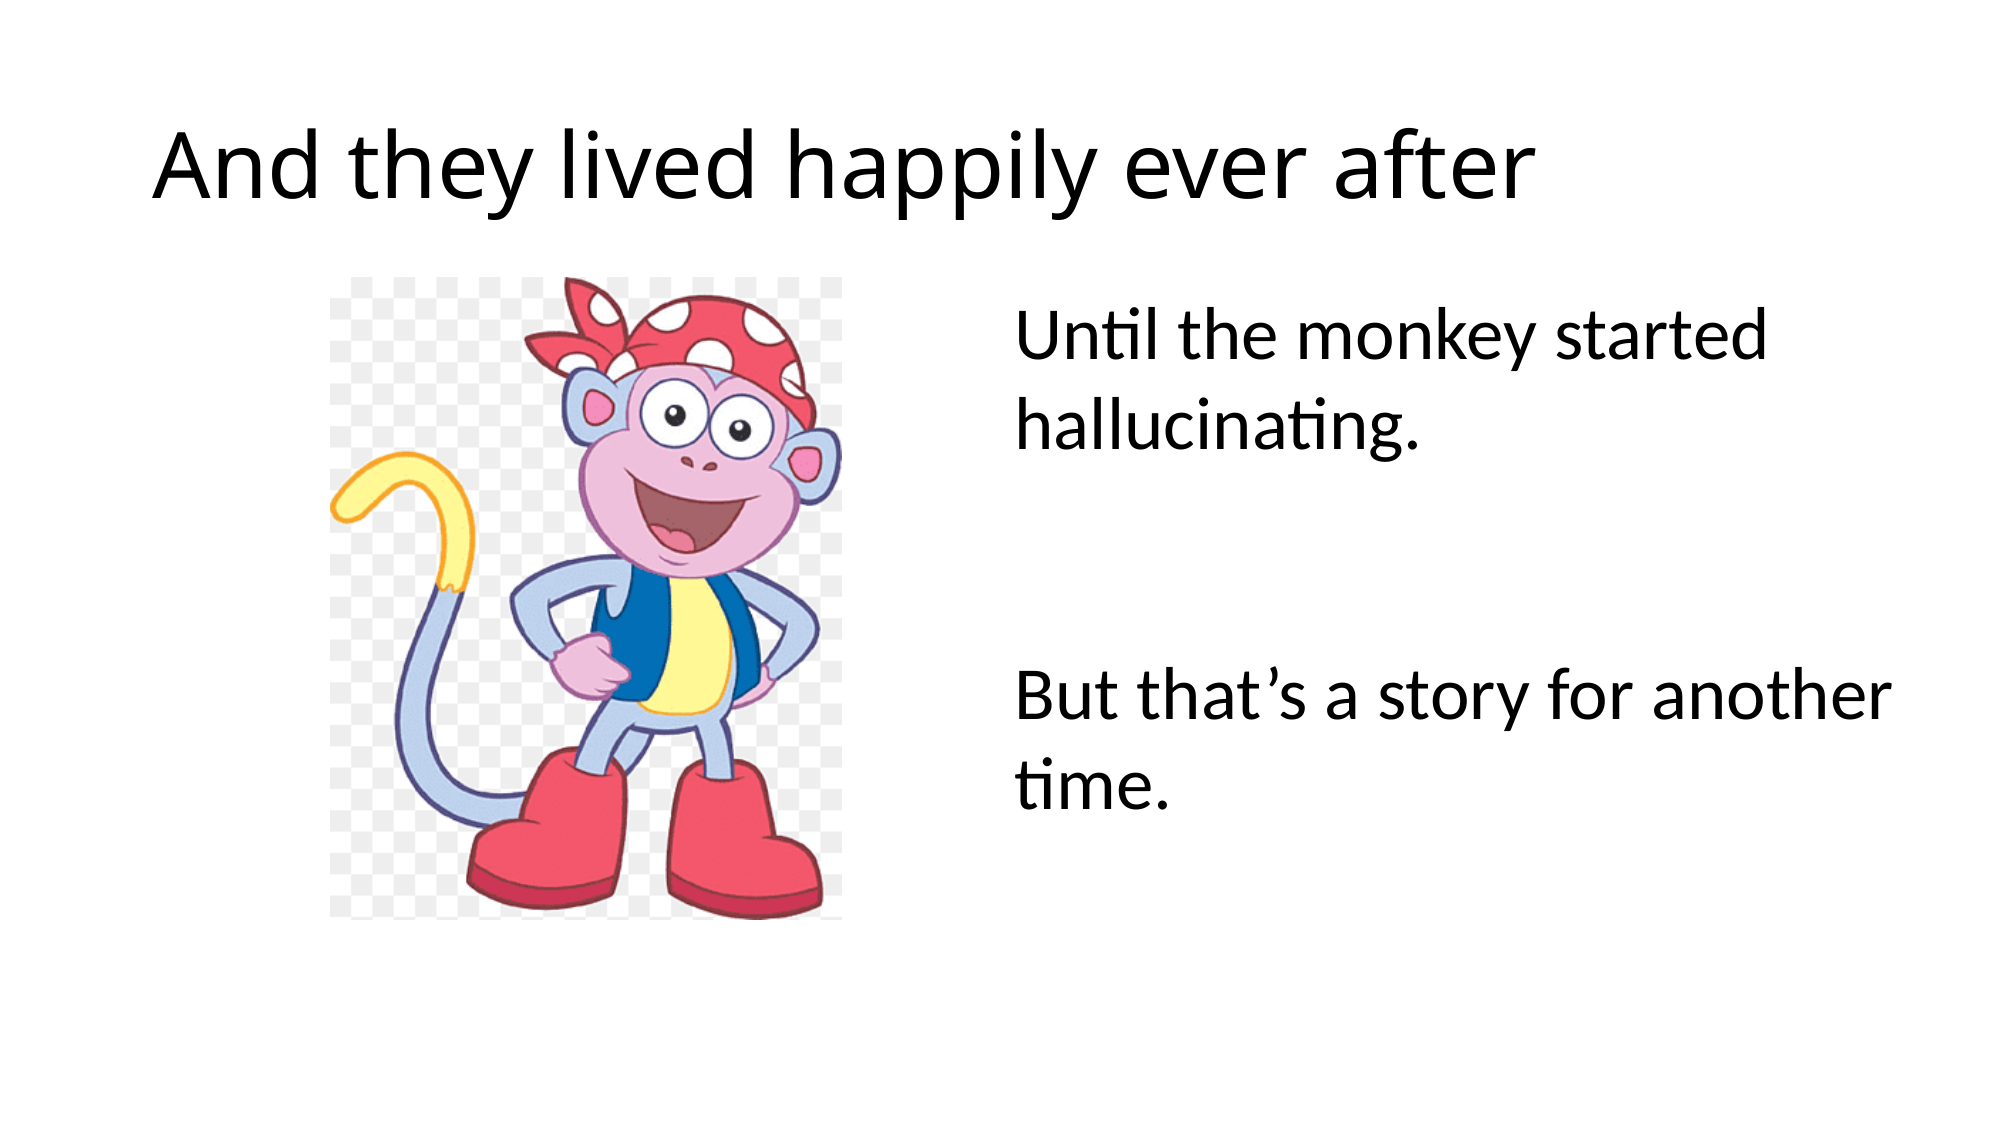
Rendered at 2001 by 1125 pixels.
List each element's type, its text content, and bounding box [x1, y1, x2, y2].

title And they lived happily ever after [137, 59, 1863, 278]
text_box Until the monkey started hallucinating. But that’s a story for another time. [999, 277, 1921, 832]
picture [330, 277, 842, 920]
